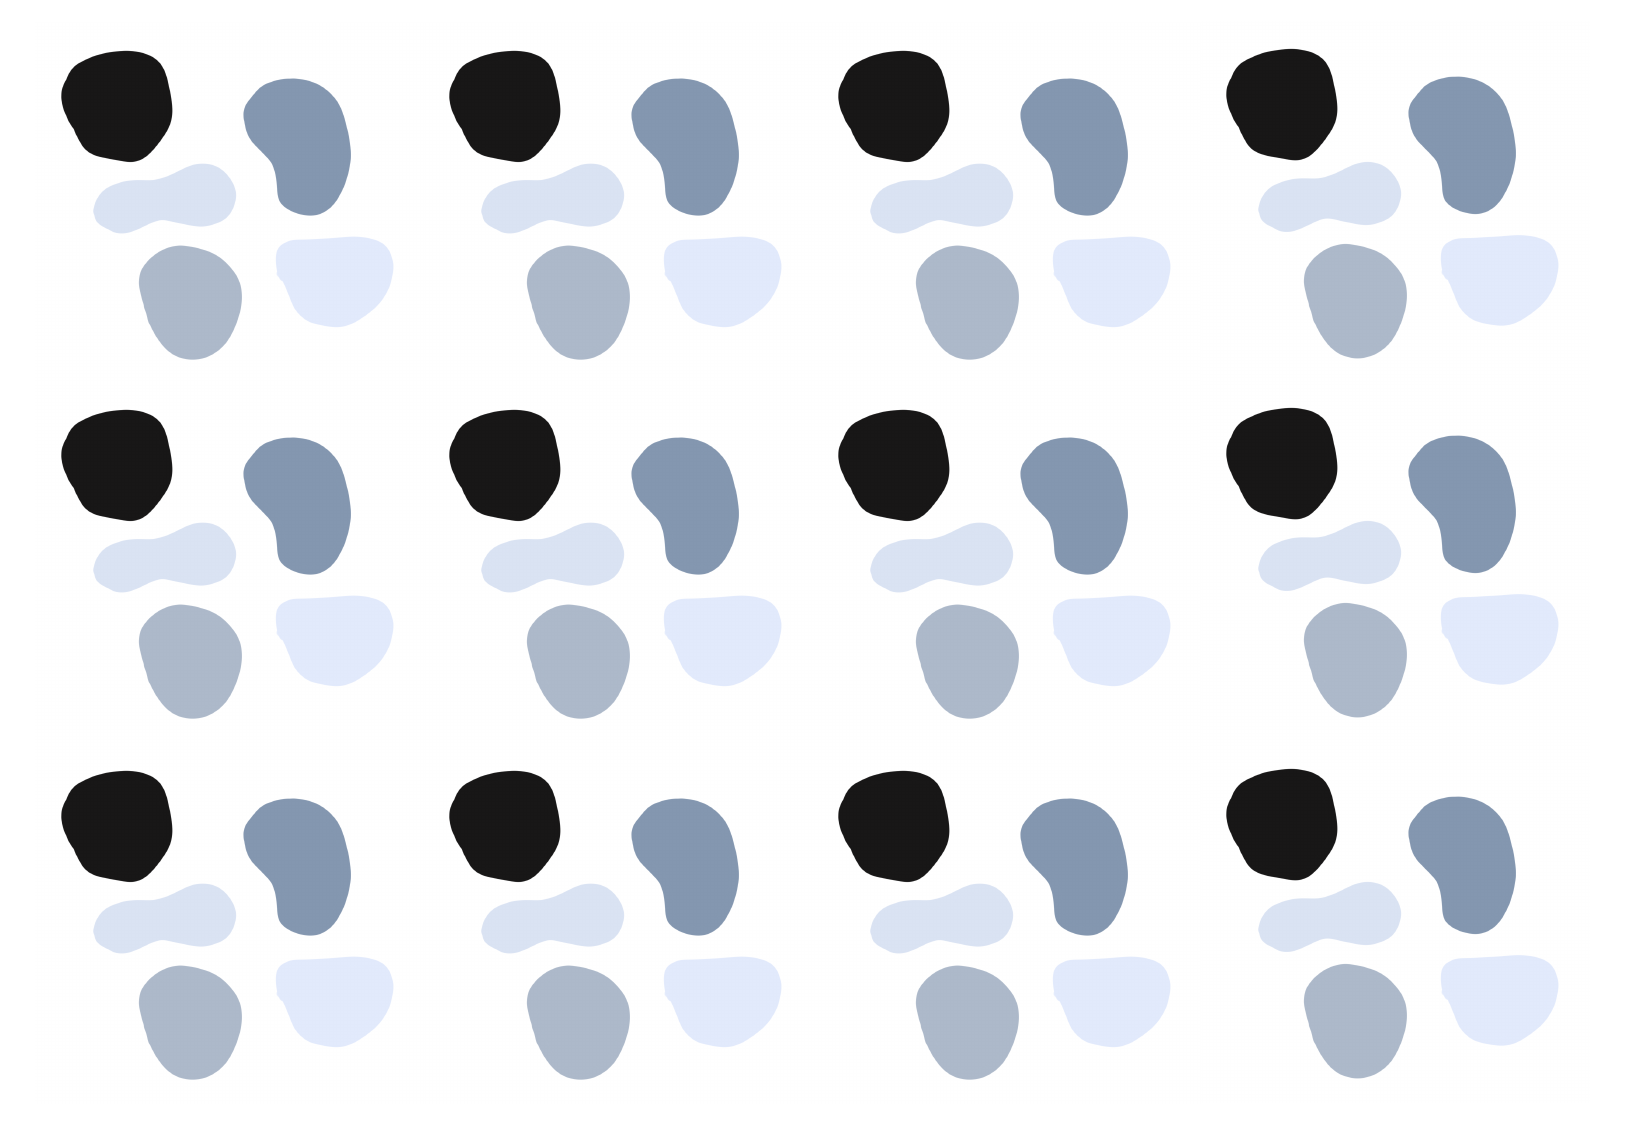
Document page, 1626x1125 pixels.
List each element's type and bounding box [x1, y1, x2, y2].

text_box [35, 21, 1590, 1104]
